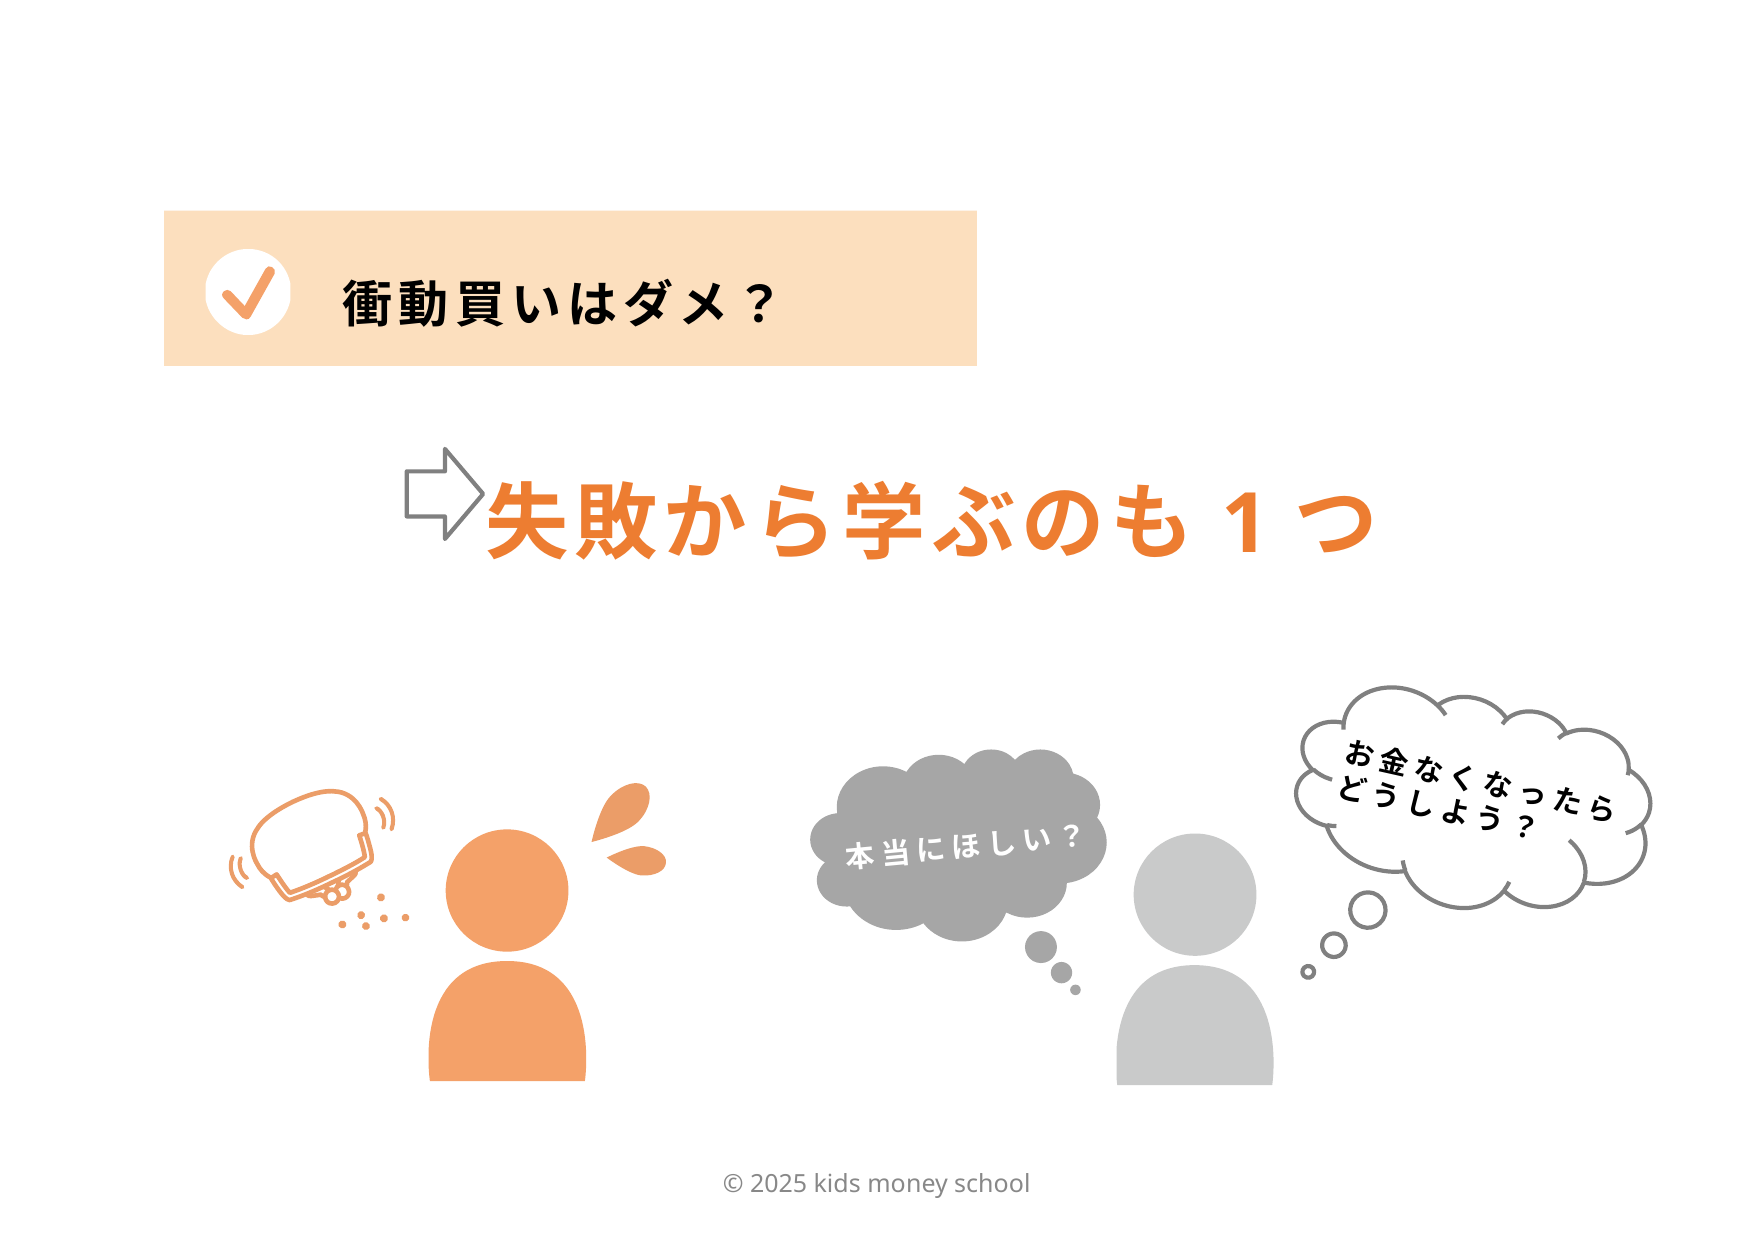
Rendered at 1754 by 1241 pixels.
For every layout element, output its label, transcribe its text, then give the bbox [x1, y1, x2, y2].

text_box [1348, 890, 1388, 930]
text_box [1320, 931, 1348, 960]
picture [264, 758, 406, 948]
text_box [1300, 963, 1317, 980]
text_box お金なくなったら どうしよう？ [1318, 725, 1663, 876]
text_box [404, 446, 485, 541]
text_box [808, 813, 1103, 944]
picture [428, 829, 587, 1082]
picture [1116, 833, 1275, 1086]
text_box 本当にほしい？ [826, 778, 1165, 889]
picture [591, 783, 667, 876]
text_box [1293, 685, 1652, 911]
text_box 失敗から学ぶのも1つ [449, 402, 1414, 586]
text_box [1022, 928, 1083, 998]
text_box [163, 210, 978, 367]
text_box [834, 747, 1095, 809]
